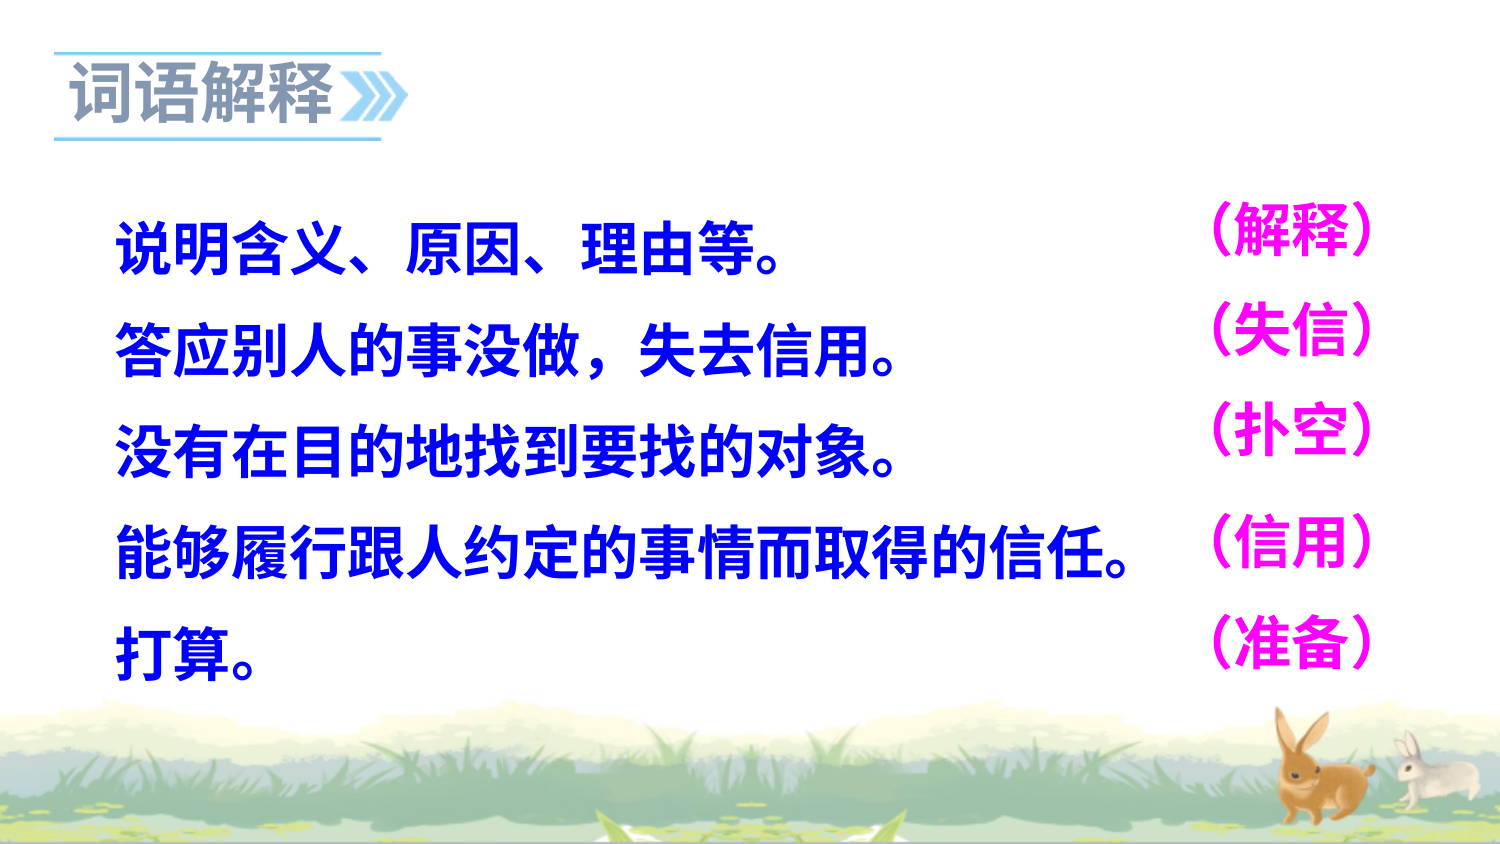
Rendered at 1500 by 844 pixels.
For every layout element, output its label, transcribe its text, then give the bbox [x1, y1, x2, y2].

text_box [41, 43, 408, 141]
text_box （扑空） [1127, 385, 1456, 471]
text_box （失信） [1127, 285, 1456, 371]
picture [0, 0, 1500, 844]
text_box （解释） [1127, 185, 1456, 271]
text_box （信用） [1127, 497, 1456, 583]
text_box 说明含义、原因、理由等。 答应别人的事没做，失去信用。 没有在目的地找到要找的对象。 能够履行跟人约定的事情而取得的信任。 打算。 [99, 184, 1196, 696]
text_box （准备） [1127, 598, 1456, 684]
